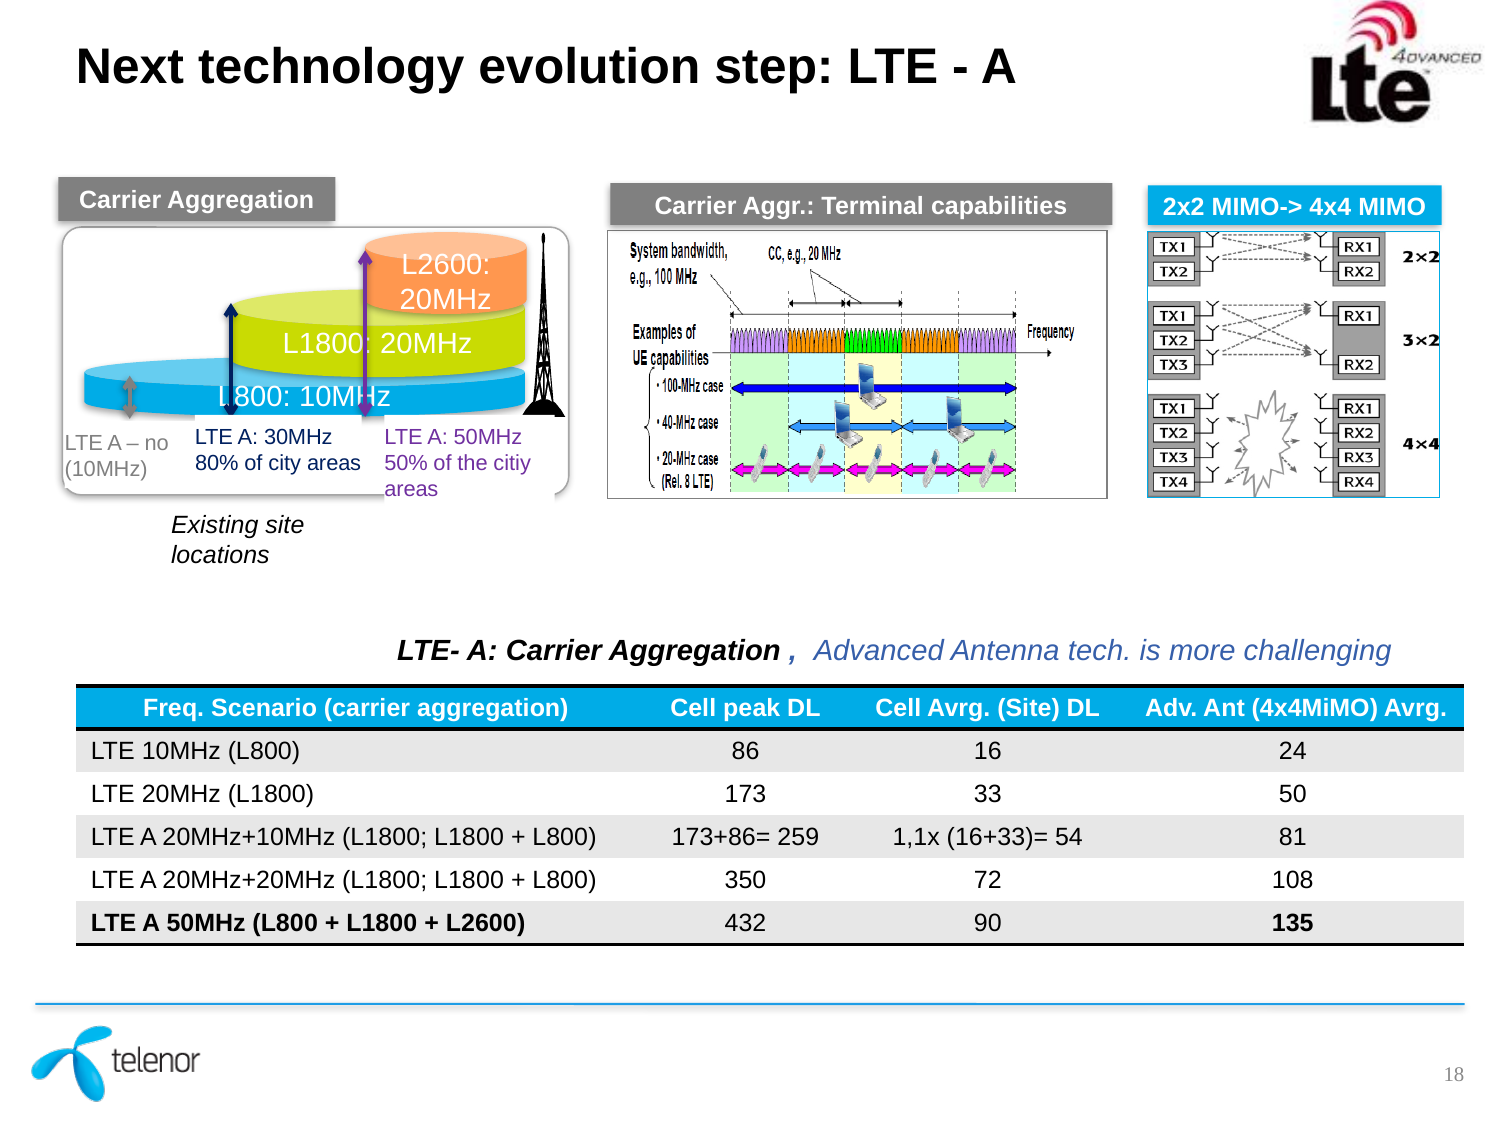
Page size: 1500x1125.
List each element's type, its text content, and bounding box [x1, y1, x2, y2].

picture [26, 1019, 208, 1109]
table_cell 432 [637, 901, 855, 943]
table_cell 72 [855, 858, 1121, 901]
table_cell LTE A 20MHz+20MHz (L1800; L1800 + L800) [76, 858, 637, 901]
text_box Carrier Aggregation [58, 176, 336, 222]
table_cell 50 [1121, 772, 1464, 815]
table_cell 86 [637, 731, 855, 772]
title Next technology evolution step: LTE - A [75, 33, 1230, 115]
table_cell 16 [855, 731, 1121, 772]
table_cell LTE A 50MHz (L800 + L1800 + L2600) [76, 901, 637, 943]
text_box LTE- A: Carrier Aggregation , Advanced Antenna tech. is more challenging [150, 623, 1416, 674]
text_box Carrier Aggr.: Terminal capabilities [610, 182, 1113, 226]
table_cell 24 [1121, 731, 1464, 772]
table_header Cell peak DL [637, 688, 855, 727]
table_cell 350 [637, 858, 855, 901]
table_cell LTE A 20MHz+10MHz (L1800; L1800 + L800) [76, 815, 637, 858]
text_box Existing site locations [156, 526, 426, 576]
table_header Cell Avrg. (Site) DL [855, 688, 1121, 727]
text_box 2x2 MIMO-> 4x4 MIMO [1147, 185, 1442, 226]
table_cell 108 [1121, 858, 1464, 901]
table_cell 135 [1121, 901, 1464, 943]
table_cell LTE 20MHz (L1800) [76, 772, 637, 815]
table_cell 81 [1121, 815, 1464, 858]
table_header Adv. Ant (4x4MiMO) Avrg. [1121, 688, 1464, 727]
slide_number 18 [1400, 1042, 1465, 1103]
picture [1274, 0, 1500, 128]
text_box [62, 226, 569, 518]
table_cell 90 [855, 901, 1121, 943]
table_cell 33 [855, 772, 1121, 815]
table_cell 173+86= 259 [637, 815, 855, 858]
table_cell 173 [637, 772, 855, 815]
table_cell 1,1x (16+33)= 54 [855, 815, 1121, 858]
picture [608, 230, 1107, 499]
table_header Freq. Scenario (carrier aggregation) [76, 688, 637, 727]
picture [1149, 233, 1438, 496]
table_cell LTE 10MHz (L800) [76, 731, 637, 772]
